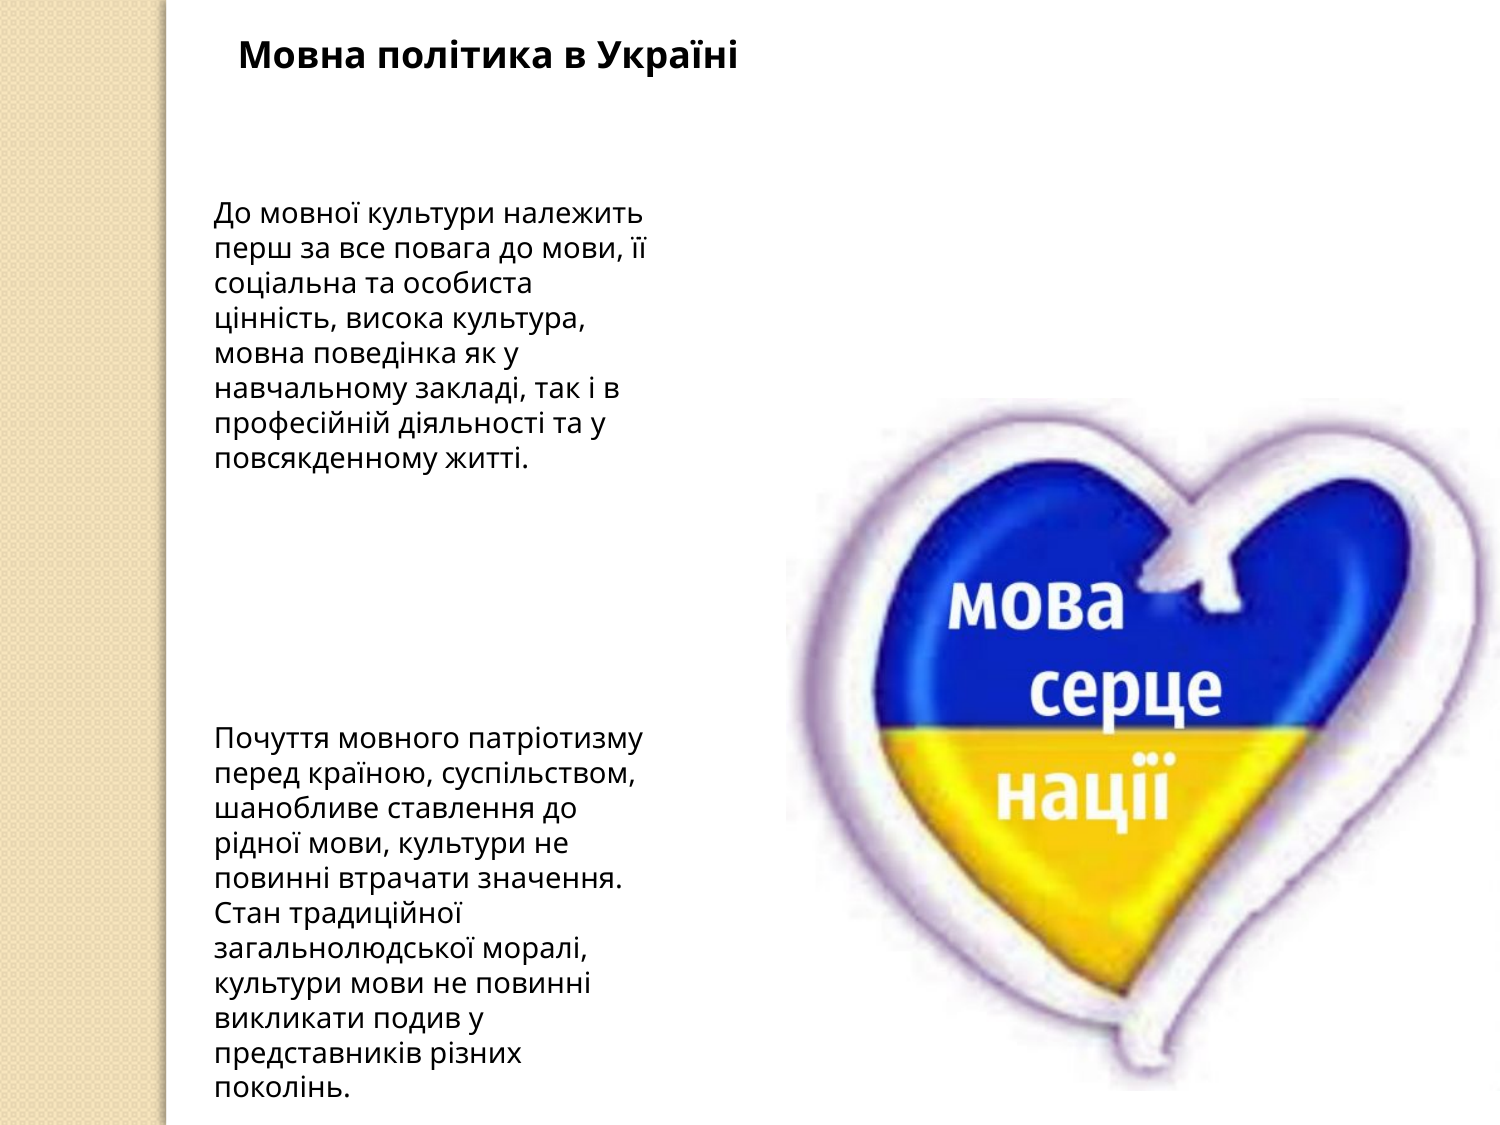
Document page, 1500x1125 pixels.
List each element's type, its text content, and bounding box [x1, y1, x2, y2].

text_box Мовна політика в Україні [222, 23, 1254, 84]
picture [786, 398, 1500, 1091]
text_box До мовної культури належить перш за все повага до мови, її соціальна та особиста цінність, висока культура, мовна поведінка як у навчальному закладі, так і в професійній діяльності та у повсякденному житті. Почуття мовного патріотизму перед країною, суспільством, шанобливе ставлення до рідної мови, культури не повинні втрачати значення. Стан традиційної загальнолюдської моралі, культури мови не повинні викликати подив у представників різних поколінь. [199, 187, 680, 1112]
